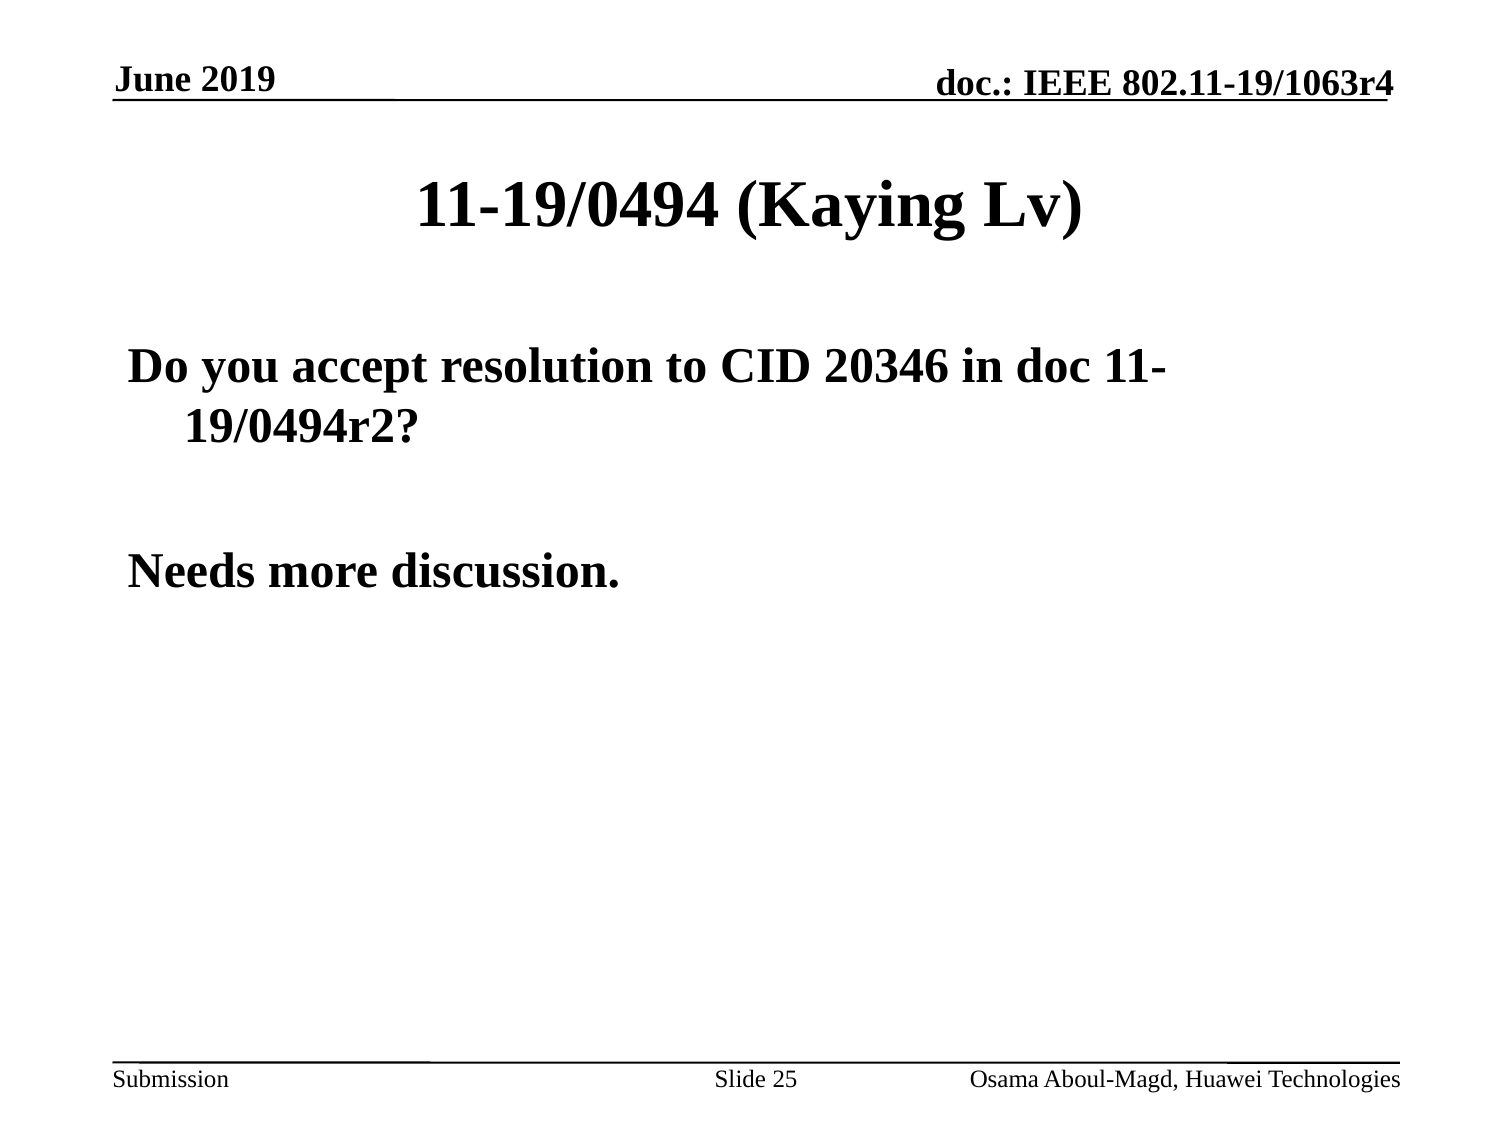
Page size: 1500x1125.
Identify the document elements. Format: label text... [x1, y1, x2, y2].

title 11-19/0494 (Kaying Lv) [112, 112, 1388, 288]
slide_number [114, 54, 423, 100]
footer Osama Aboul-Magd, Huawei Technologies [878, 1061, 1402, 1093]
list Do you accept resolution to CID 20346 in doc 11-19/0494r2? Needs more discussion. [112, 324, 1388, 1000]
slide_number Slide 25 [712, 1061, 800, 1123]
